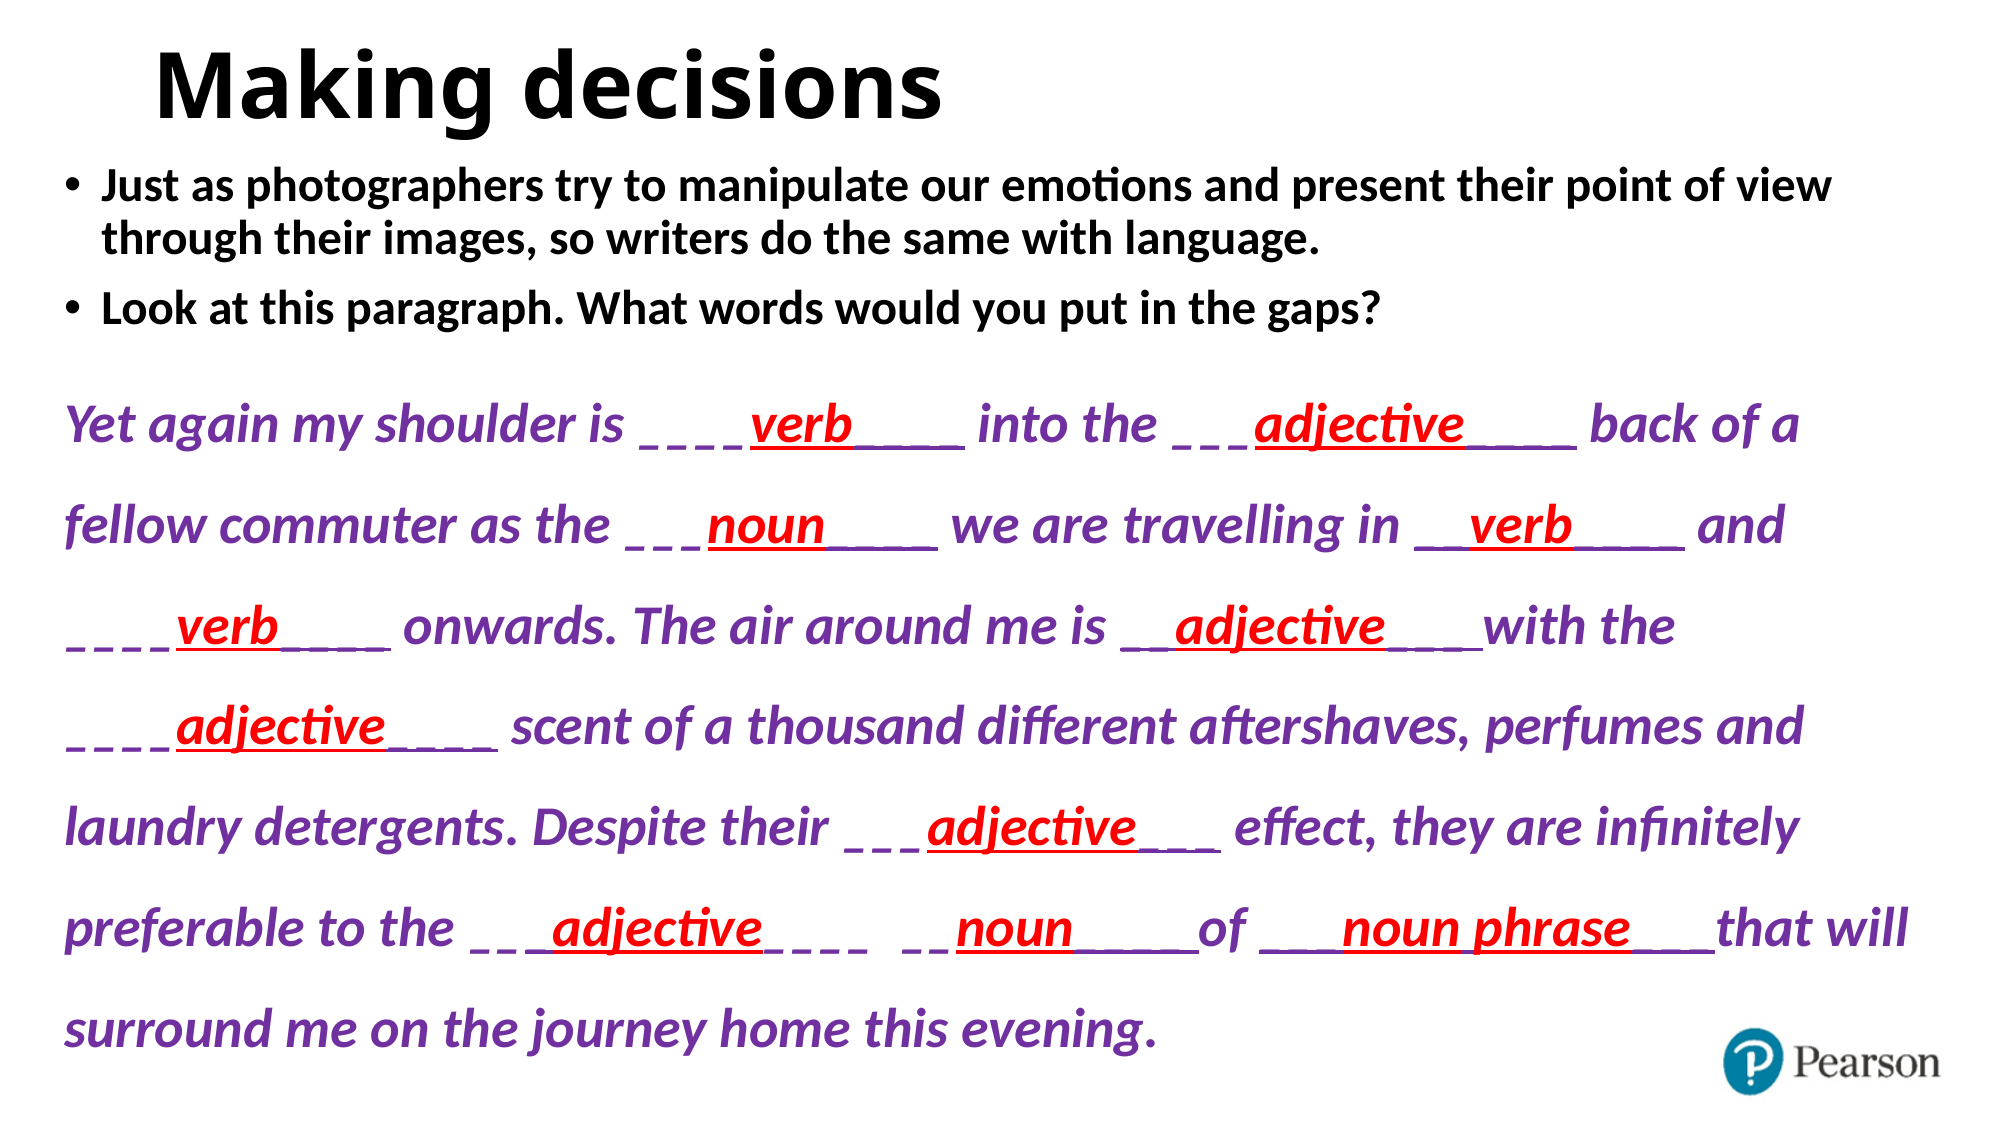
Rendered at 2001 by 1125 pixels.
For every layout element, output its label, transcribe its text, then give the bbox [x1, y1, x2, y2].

title Making decisions [137, 26, 1863, 152]
picture [1713, 1013, 1951, 1106]
list Just as photographers try to manipulate our emotions and present their point of view through their images, so writers do the same with language. Look at this paragraph. What words would you put in the gaps? Yet again my shoulder is ____verb____ into the ___adjective____ back of a fellow commuter as the ___noun____ we are travelling in __verb____ and ____verb____ onwards. The air around me is __adjective___ with the ____adjective____ scent of a thousand different aftershaves, perfumes and laundry detergents. Despite their ___adjective___ effect, they are infinitely preferable to the ___adjective____ __noun____ of ___noun phrase___that will surround me on the journey home this evening. [49, 152, 1953, 1075]
